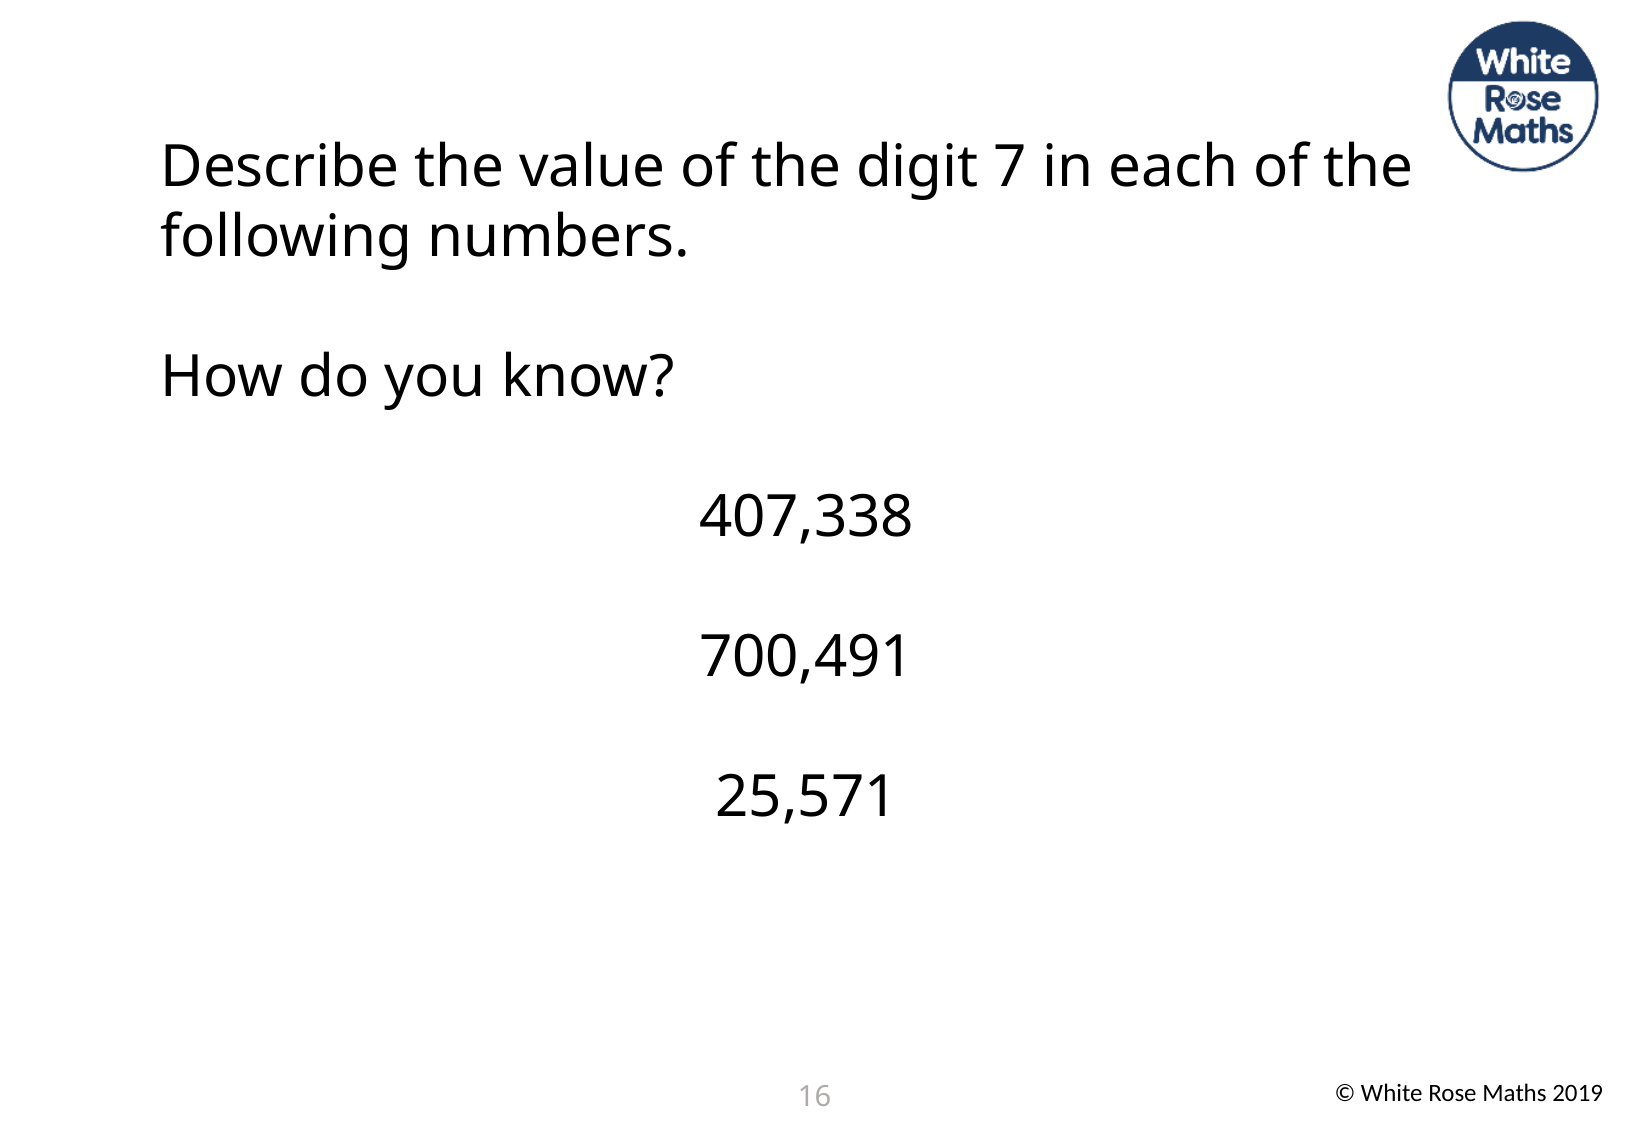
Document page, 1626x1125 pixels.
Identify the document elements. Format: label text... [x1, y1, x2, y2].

picture [1444, 17, 1602, 175]
text_box Describe the value of the digit 7 in each of the following numbers. How do you know? 407,338 700,491 25,571 [145, 120, 1468, 836]
slide_number 16 [776, 1069, 854, 1125]
